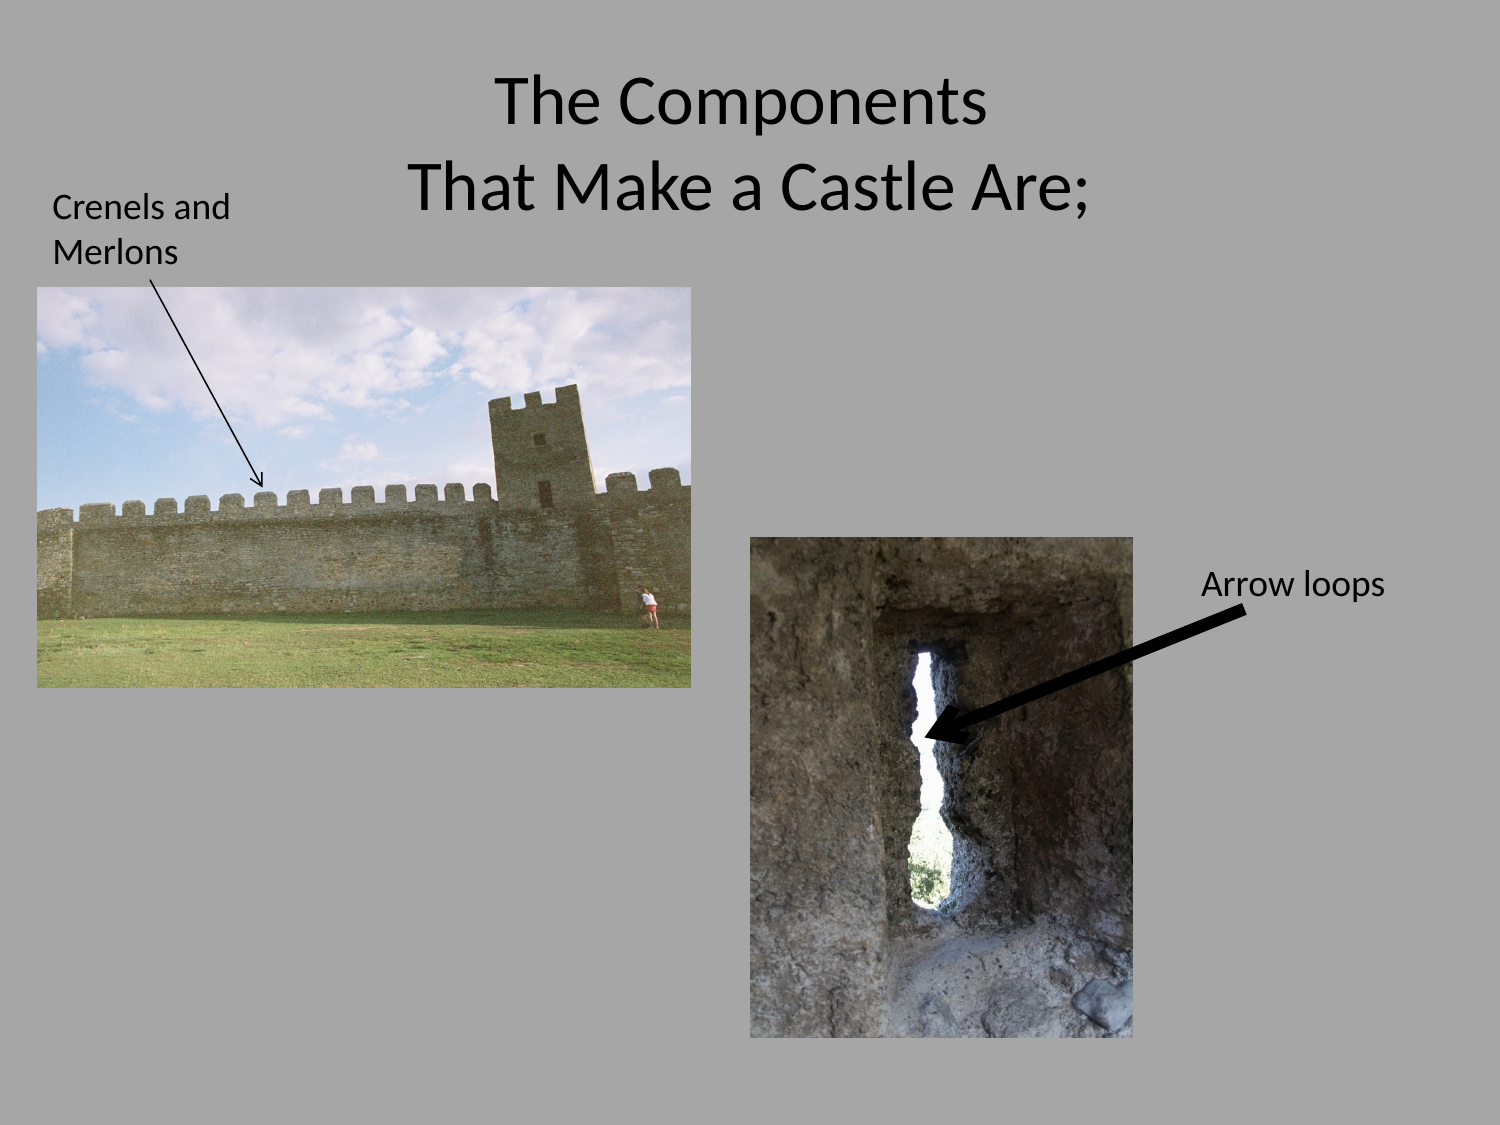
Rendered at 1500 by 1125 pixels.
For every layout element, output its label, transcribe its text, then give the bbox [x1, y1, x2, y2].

text_box Crenels and Merlons [37, 174, 263, 280]
title The Components That Make a Castle Are; [75, 45, 1425, 233]
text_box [102, 327, 310, 441]
picture [37, 287, 691, 688]
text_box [749, 537, 1463, 1038]
